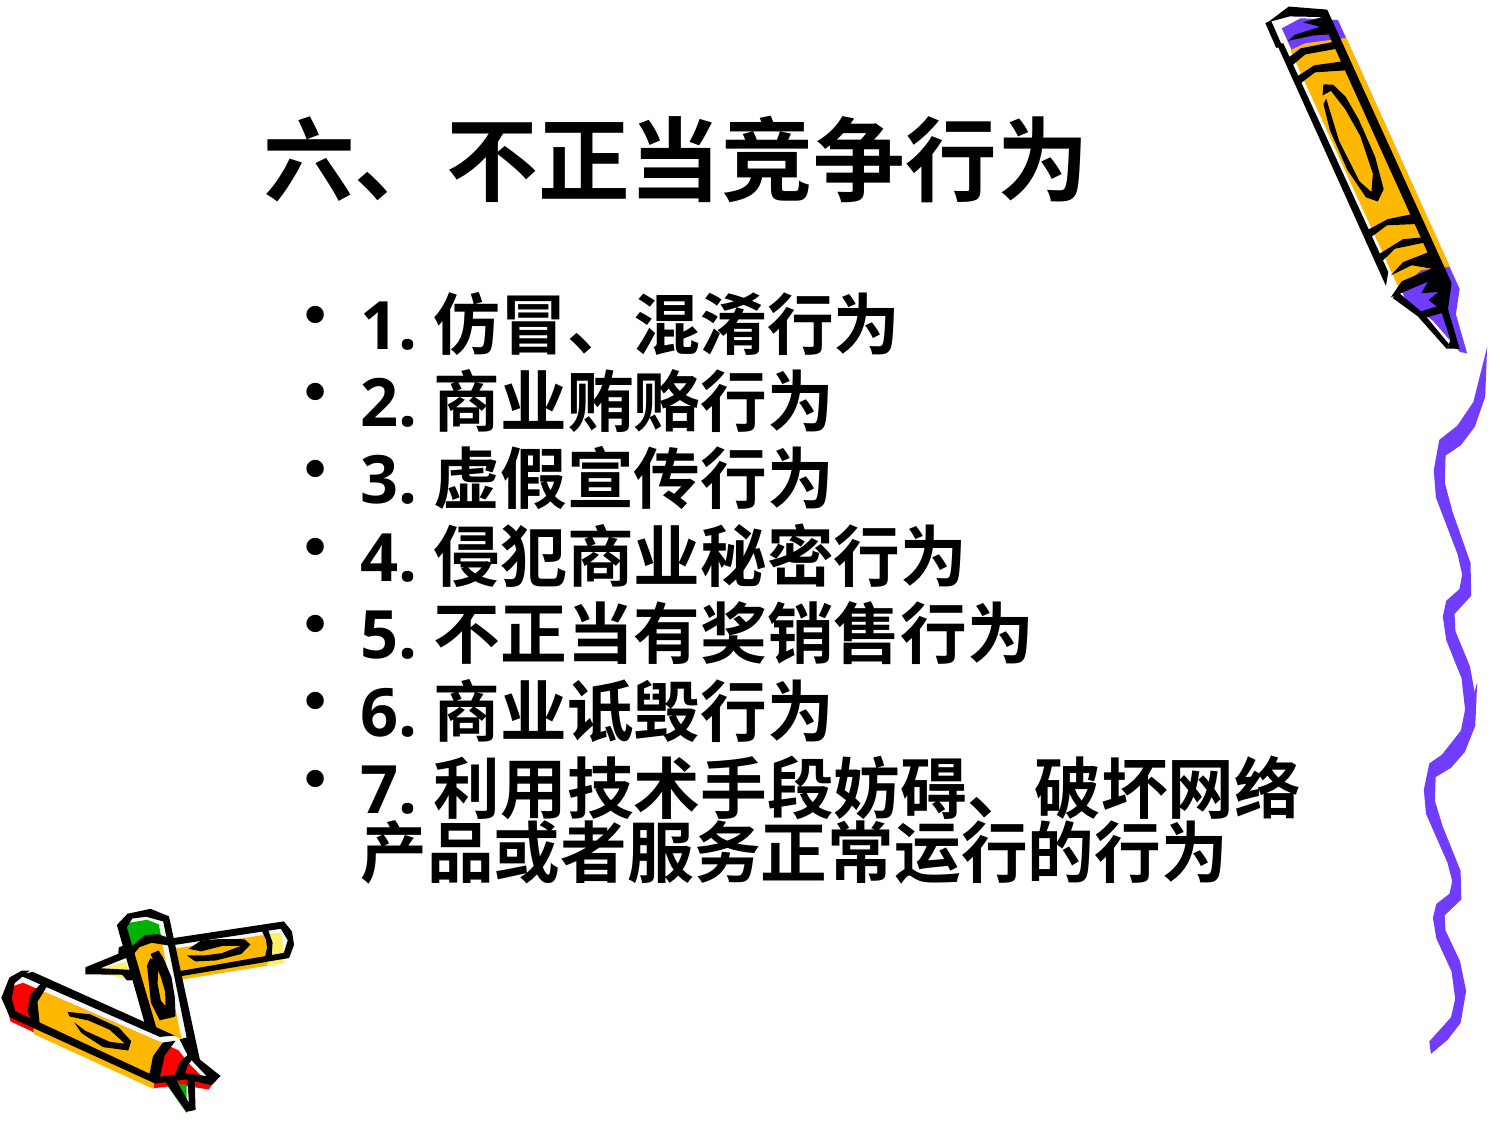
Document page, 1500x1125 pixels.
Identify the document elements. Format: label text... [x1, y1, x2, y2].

list 1.仿冒、混淆行为 2.商业贿赂行为 3.虚假宣传行为 4.侵犯商业秘密行为 5.不正当有奖销售行为 6.商业诋毁行为 7.利用技术手段妨碍、破坏网络产品或者服务正常运行的行为 [289, 290, 1376, 1036]
title 六、不正当竞争行为 [112, 83, 1240, 221]
